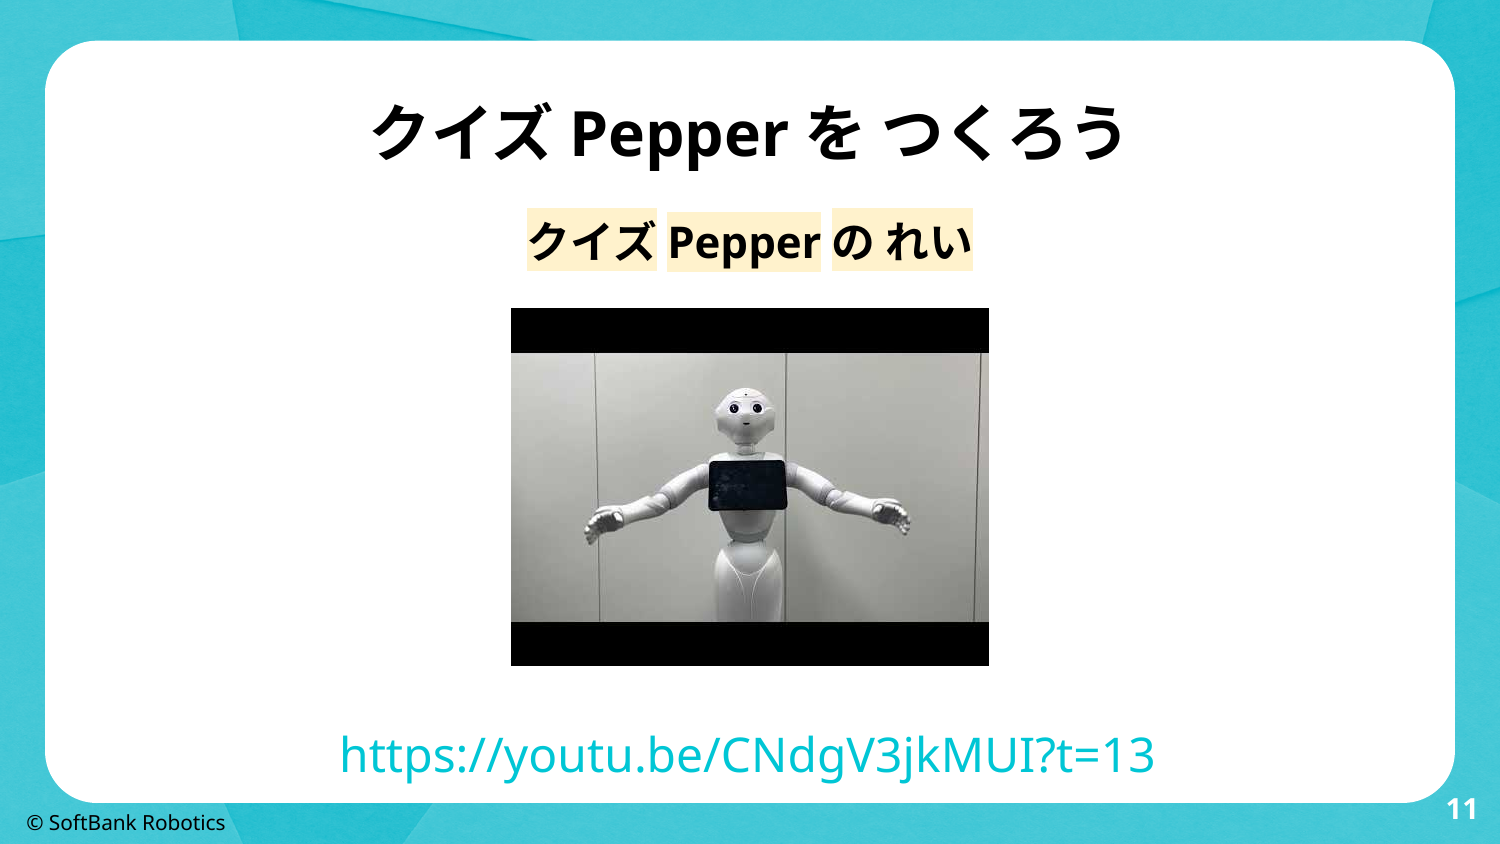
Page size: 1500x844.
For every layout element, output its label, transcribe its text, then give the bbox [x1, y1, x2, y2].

picture [0, 0, 1500, 844]
title クイズPepperを つくろう [55, 78, 1445, 173]
text_box https://youtu.be/CNdgV3jkMUI?t=13 [292, 709, 1204, 797]
list クイズPepperの れい [39, 199, 1461, 294]
slide_number ‹#› [1404, 777, 1494, 843]
